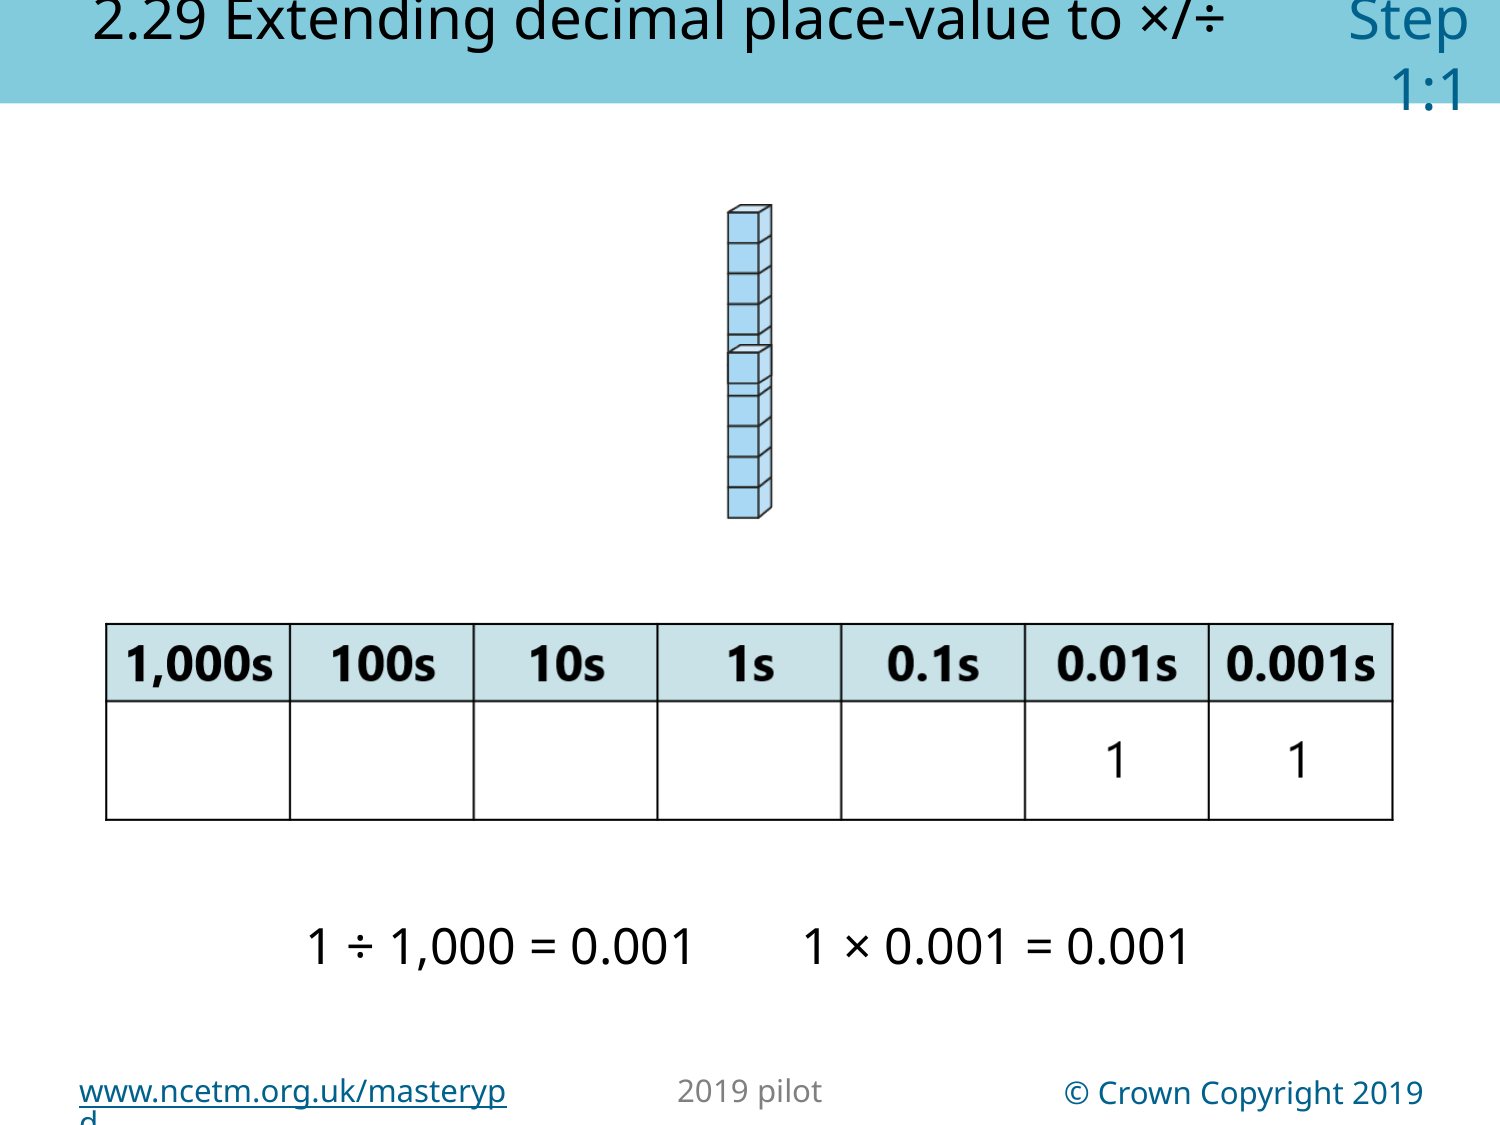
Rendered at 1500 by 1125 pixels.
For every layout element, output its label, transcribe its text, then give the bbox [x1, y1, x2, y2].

text_box 1 ÷ 1,000 = 0.001 1 × 0.001 = 0.001 [290, 907, 1210, 982]
picture [105, 616, 1395, 822]
picture [529, 204, 970, 539]
list 2.29 Extending decimal place-value to ×/÷ Step 1:1 [0, 0, 1500, 104]
